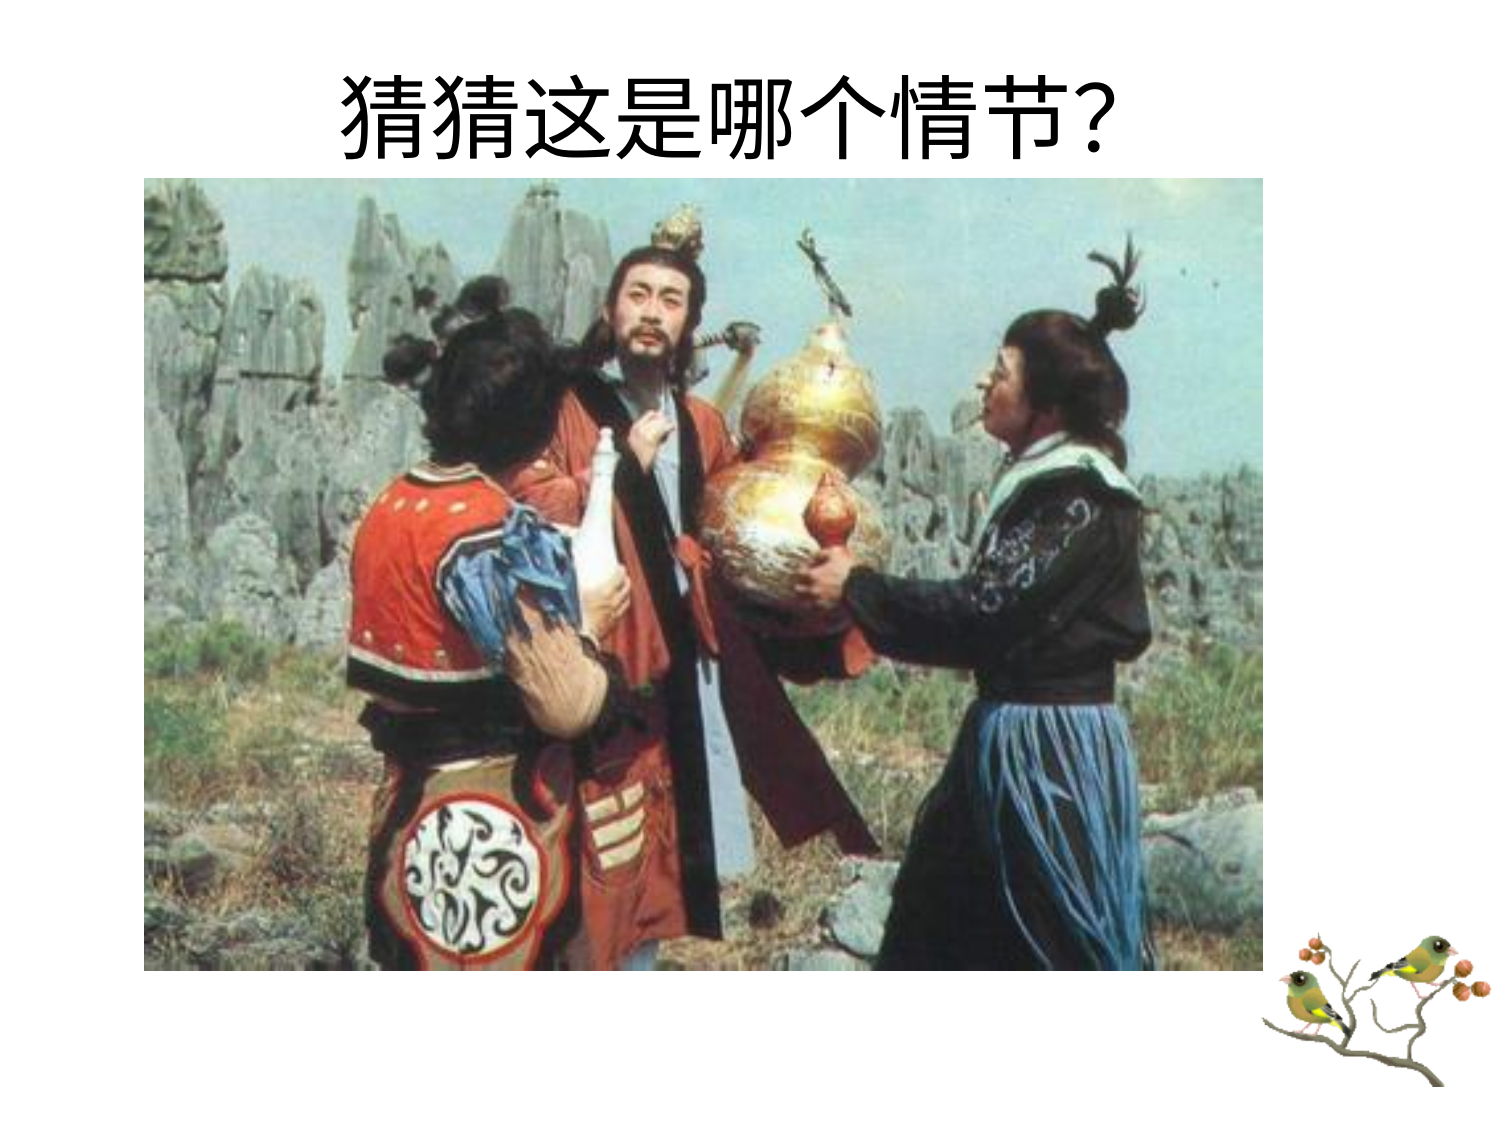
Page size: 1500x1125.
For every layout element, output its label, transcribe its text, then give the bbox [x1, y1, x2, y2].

title 猜猜这是哪个情节？ [76, 21, 1427, 210]
picture [143, 177, 1495, 1087]
